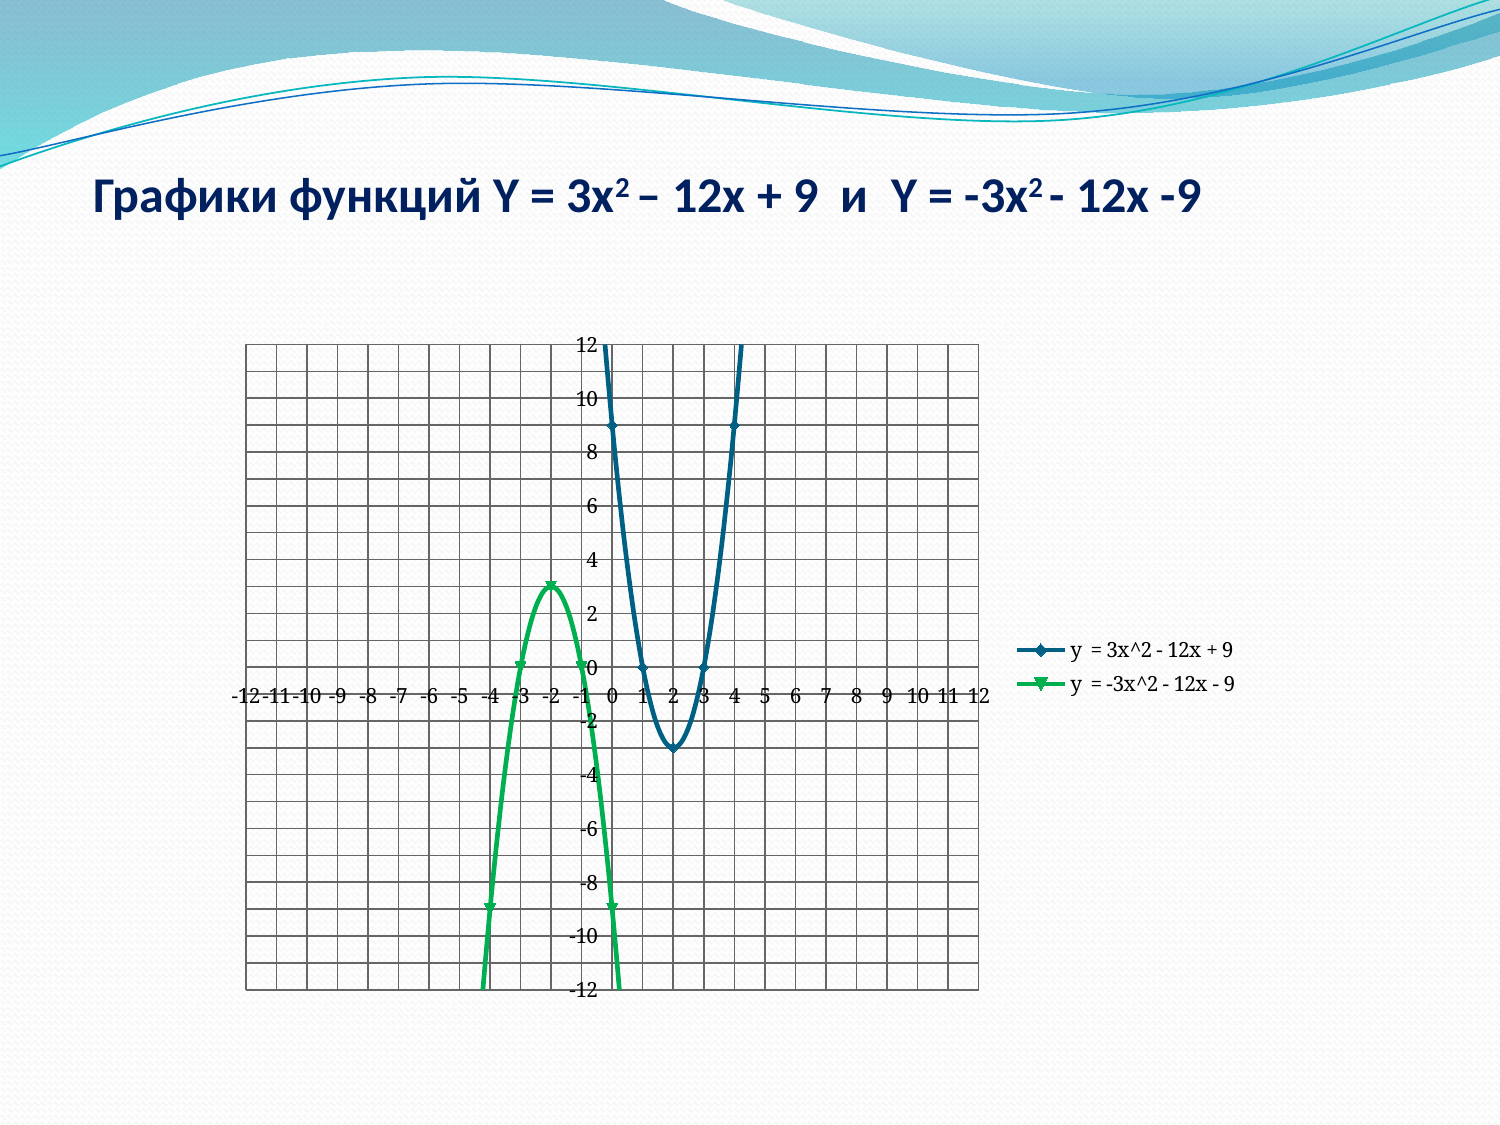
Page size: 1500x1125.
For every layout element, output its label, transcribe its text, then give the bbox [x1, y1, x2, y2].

chart [210, 316, 1255, 1019]
title Графики функций Y = 3x2 – 12x + 9 и Y = -3x2 - 12x -9 [93, 35, 1444, 223]
